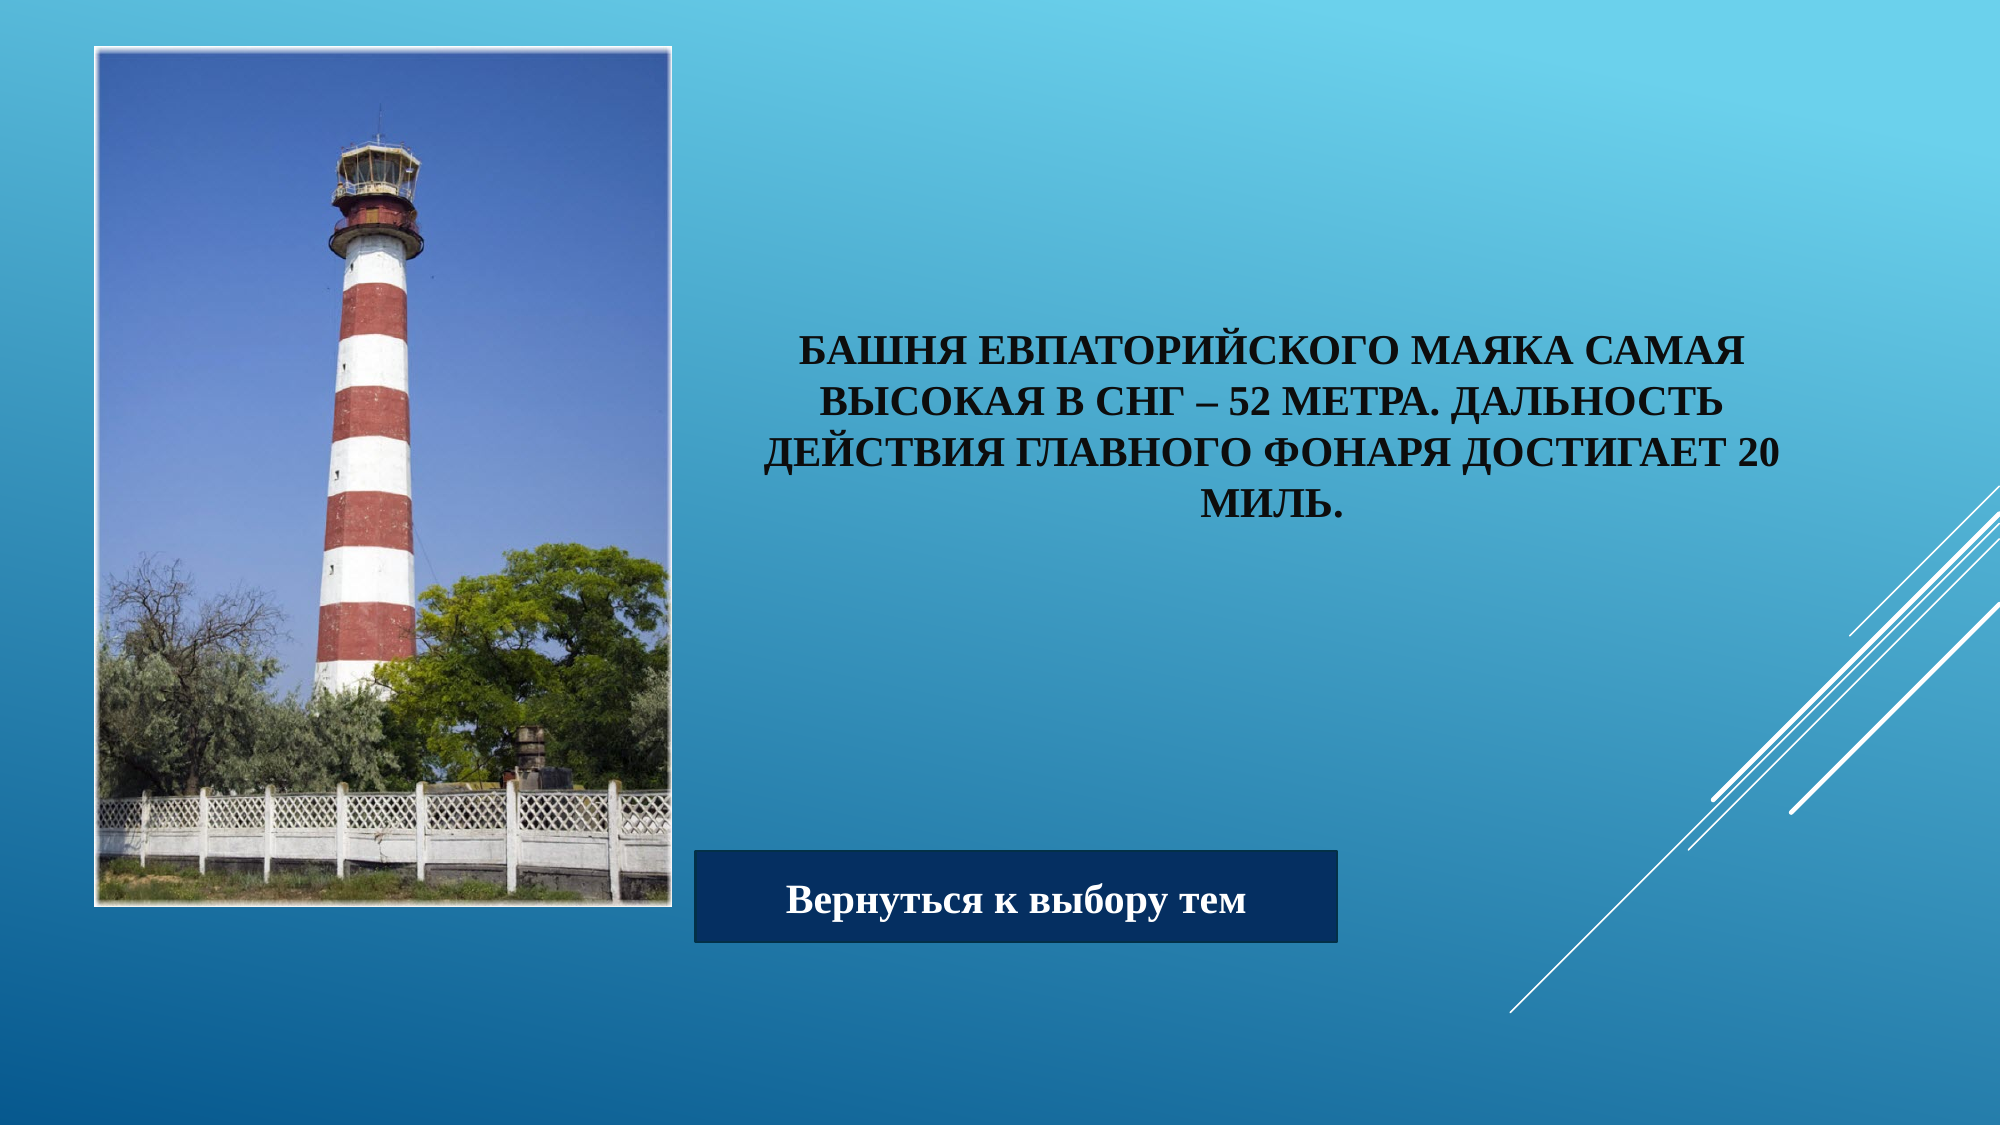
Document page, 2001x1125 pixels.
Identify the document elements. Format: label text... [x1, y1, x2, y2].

picture [94, 46, 672, 907]
title Башня Евпаторийского маяка самая высокая в СНГ – 52 метра. Дальность действия главного фонаря достигает 20 миль. [711, 4, 1833, 835]
